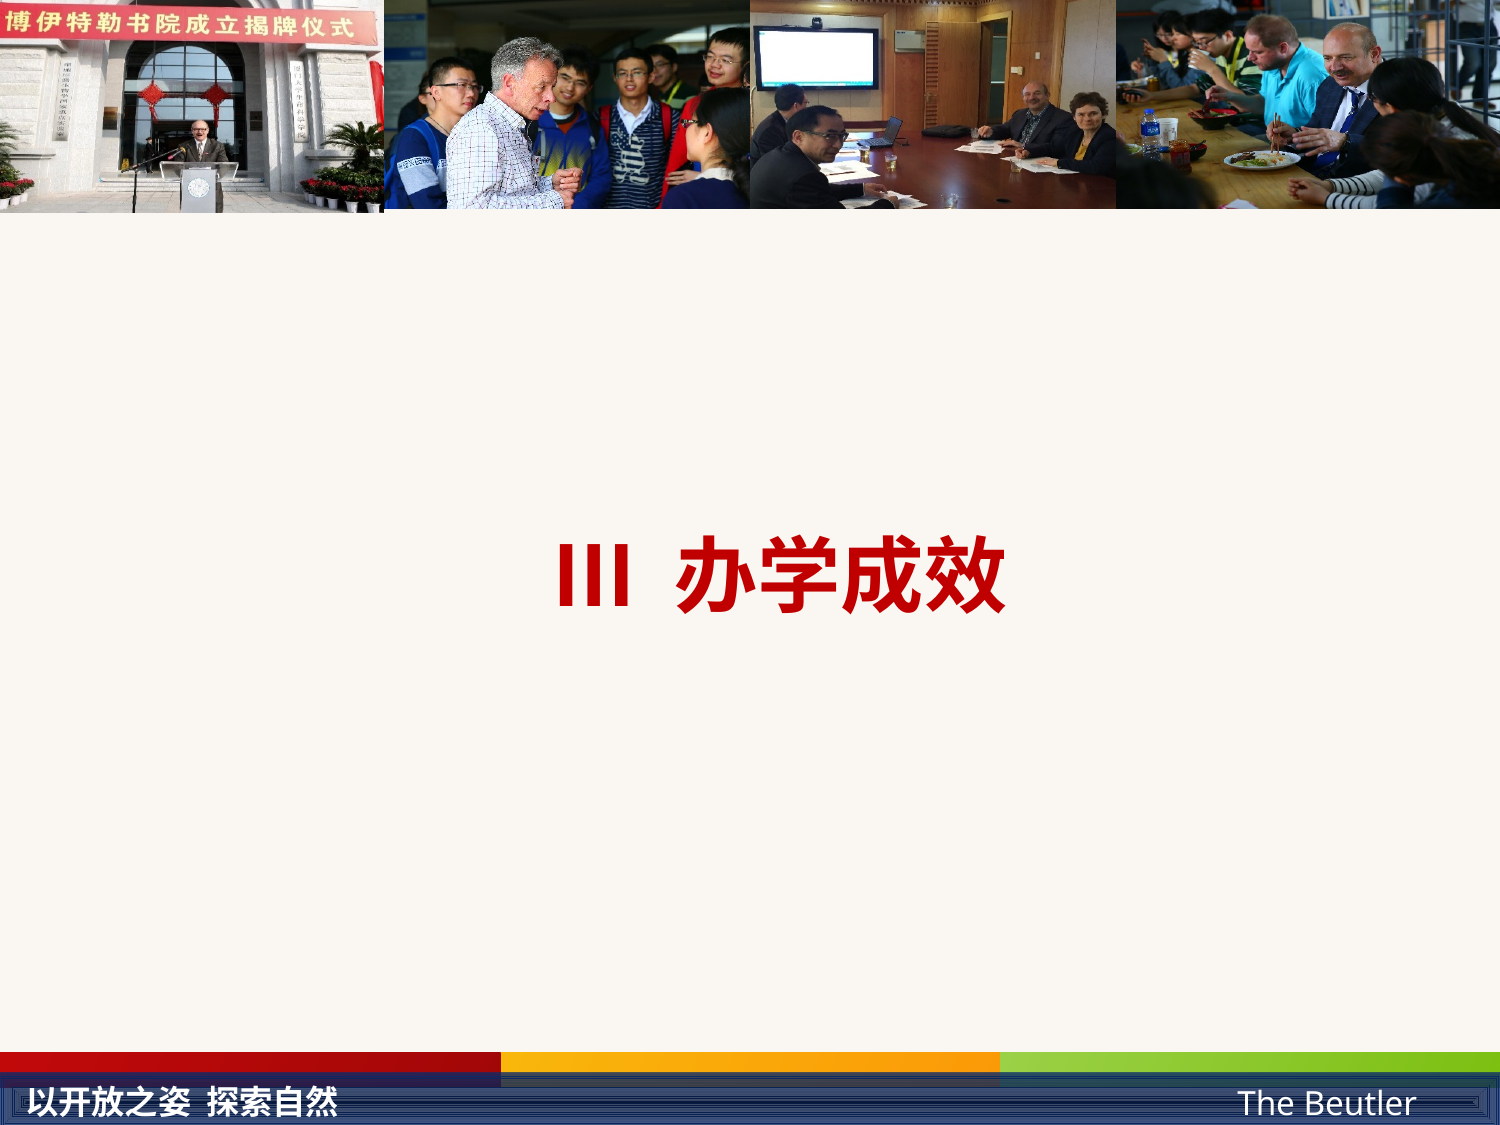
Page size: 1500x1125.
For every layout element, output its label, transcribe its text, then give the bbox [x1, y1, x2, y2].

text_box Ⅲ 办学成效 [537, 515, 1278, 630]
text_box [0, 0, 1500, 213]
